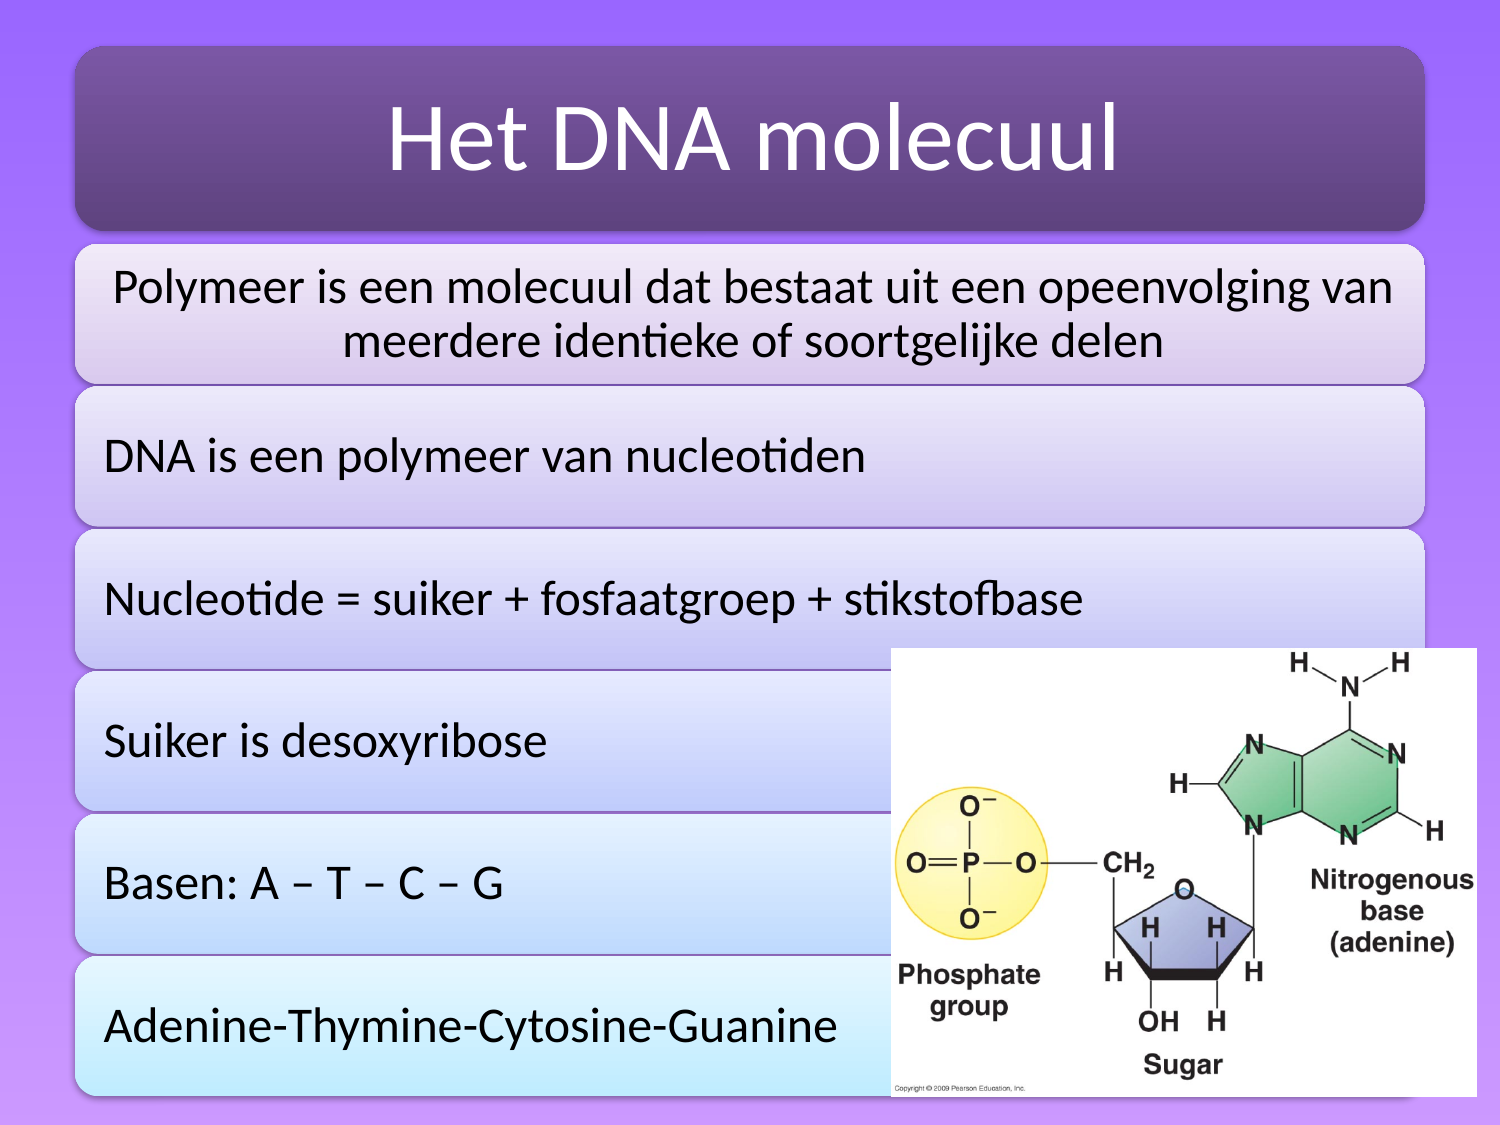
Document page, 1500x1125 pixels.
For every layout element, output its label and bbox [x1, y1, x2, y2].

list [74, 243, 1426, 1097]
text_box [74, 44, 1426, 233]
picture [891, 648, 1477, 1097]
